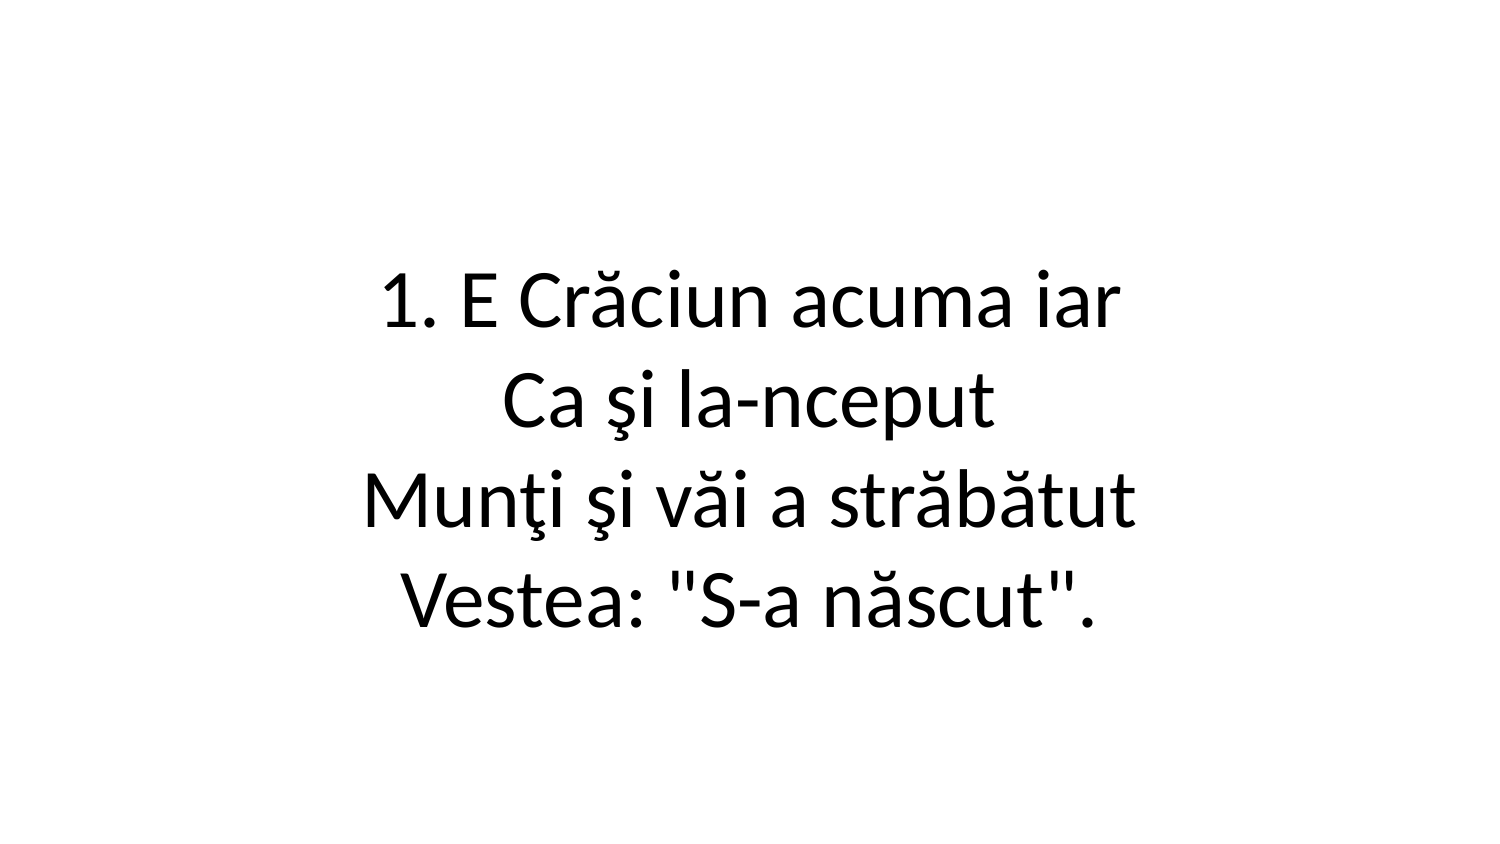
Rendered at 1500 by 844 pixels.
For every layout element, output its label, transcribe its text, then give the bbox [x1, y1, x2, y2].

text_box 1. E Crăciun acuma iar Ca şi la-nceput Munţi şi văi a străbătut Vestea: "S-a născut". [346, 192, 1154, 652]
